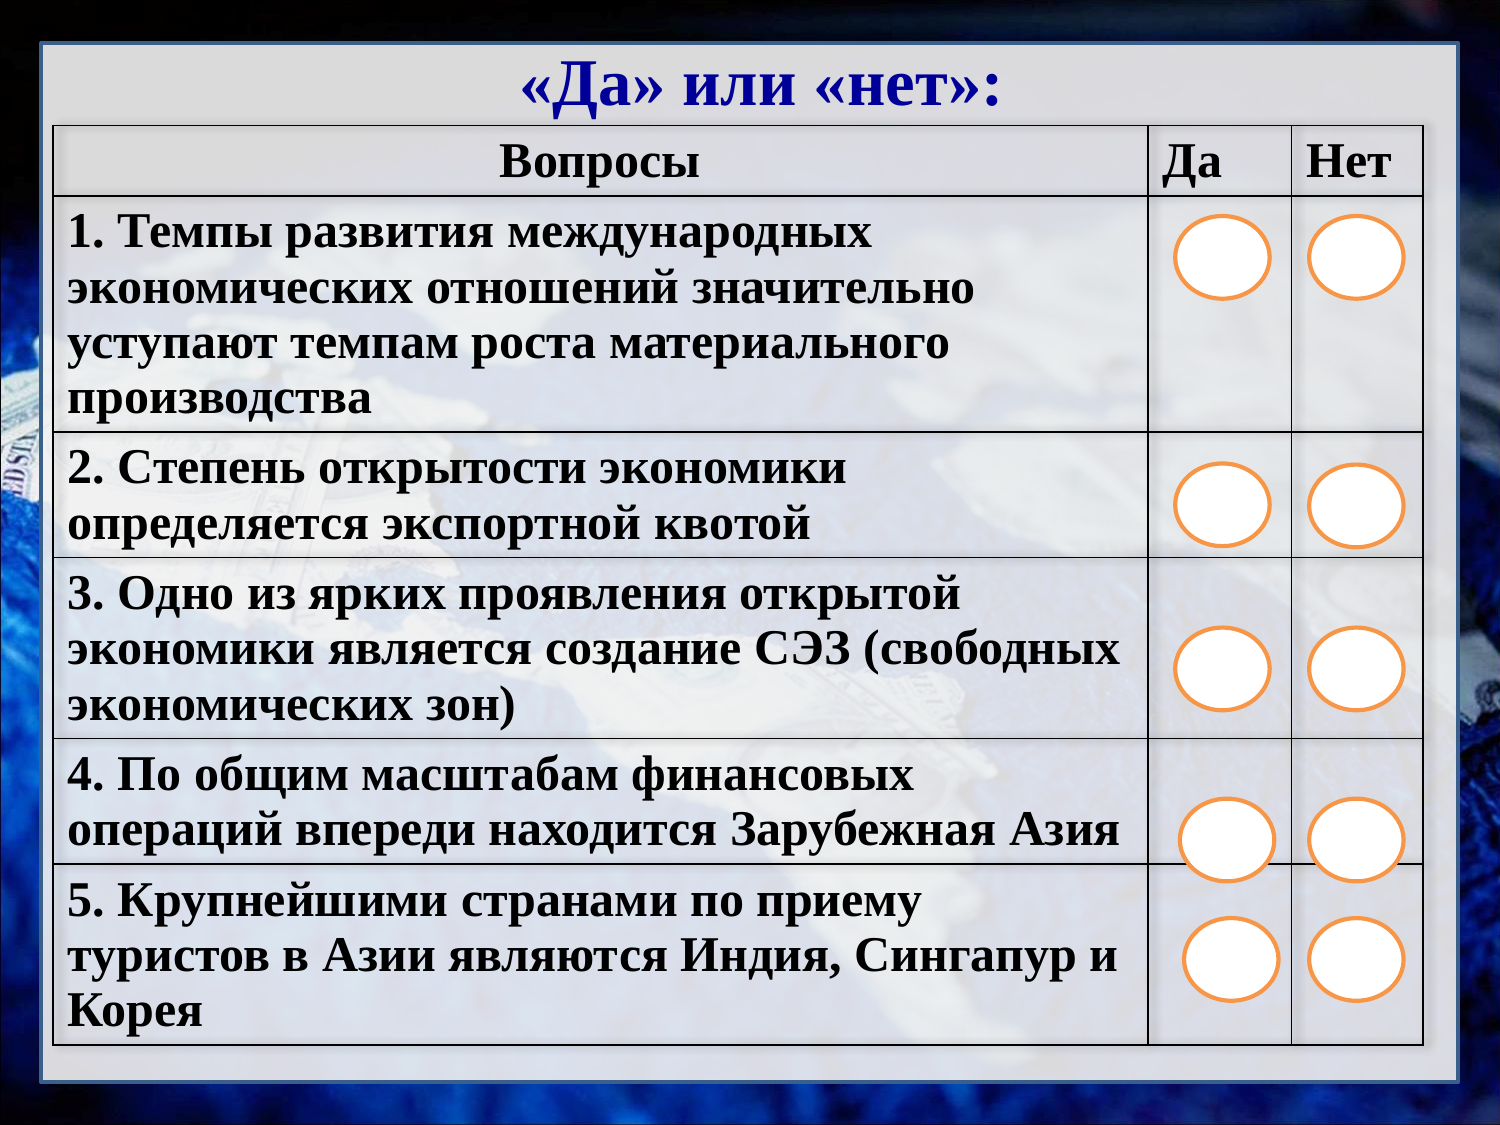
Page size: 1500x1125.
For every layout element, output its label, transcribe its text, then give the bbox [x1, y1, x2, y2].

text_box [1173, 213, 1272, 301]
text_box [1307, 916, 1406, 1003]
table_cell [1149, 739, 1291, 863]
text_box [1307, 796, 1406, 884]
table_cell 5. Крупнейшими странами по приему туристов в Азии являются Индия, Сингапур и Корея [54, 865, 1147, 1044]
table_cell [1292, 433, 1422, 557]
table_cell 2. Степень открытости экономики определяется экспортной квотой [54, 433, 1147, 557]
picture [0, 0, 1500, 1125]
text_box [1173, 461, 1272, 549]
text_box [1181, 915, 1281, 1003]
table_cell [1292, 197, 1422, 431]
table_header Вопросы [54, 126, 1147, 195]
table_header Да [1149, 126, 1291, 195]
table_header Нет [1292, 126, 1422, 195]
table_cell 3. Одно из ярких проявления открытой экономики является создание СЭЗ (свободных экономических зон) [54, 558, 1147, 738]
table_cell [1149, 197, 1291, 431]
text_box [1177, 796, 1277, 884]
text_box [1173, 625, 1272, 713]
table_cell 4. По общим масштабам финансовых операций впереди находится Зарубежная Азия [54, 739, 1147, 863]
title «Да» или «нет»: [76, 30, 1427, 114]
text_box [1307, 213, 1406, 301]
table_cell [1149, 865, 1291, 1044]
table_cell 1. Темпы развития международных экономических отношений значительно уступают темпам роста материального производства [54, 197, 1147, 431]
text_box [1307, 462, 1406, 550]
table_cell [1292, 739, 1422, 863]
table_cell [1292, 865, 1422, 1044]
text_box [1307, 625, 1406, 713]
table_cell [1149, 558, 1291, 738]
table_cell [1292, 558, 1422, 738]
table_cell [1149, 433, 1291, 557]
